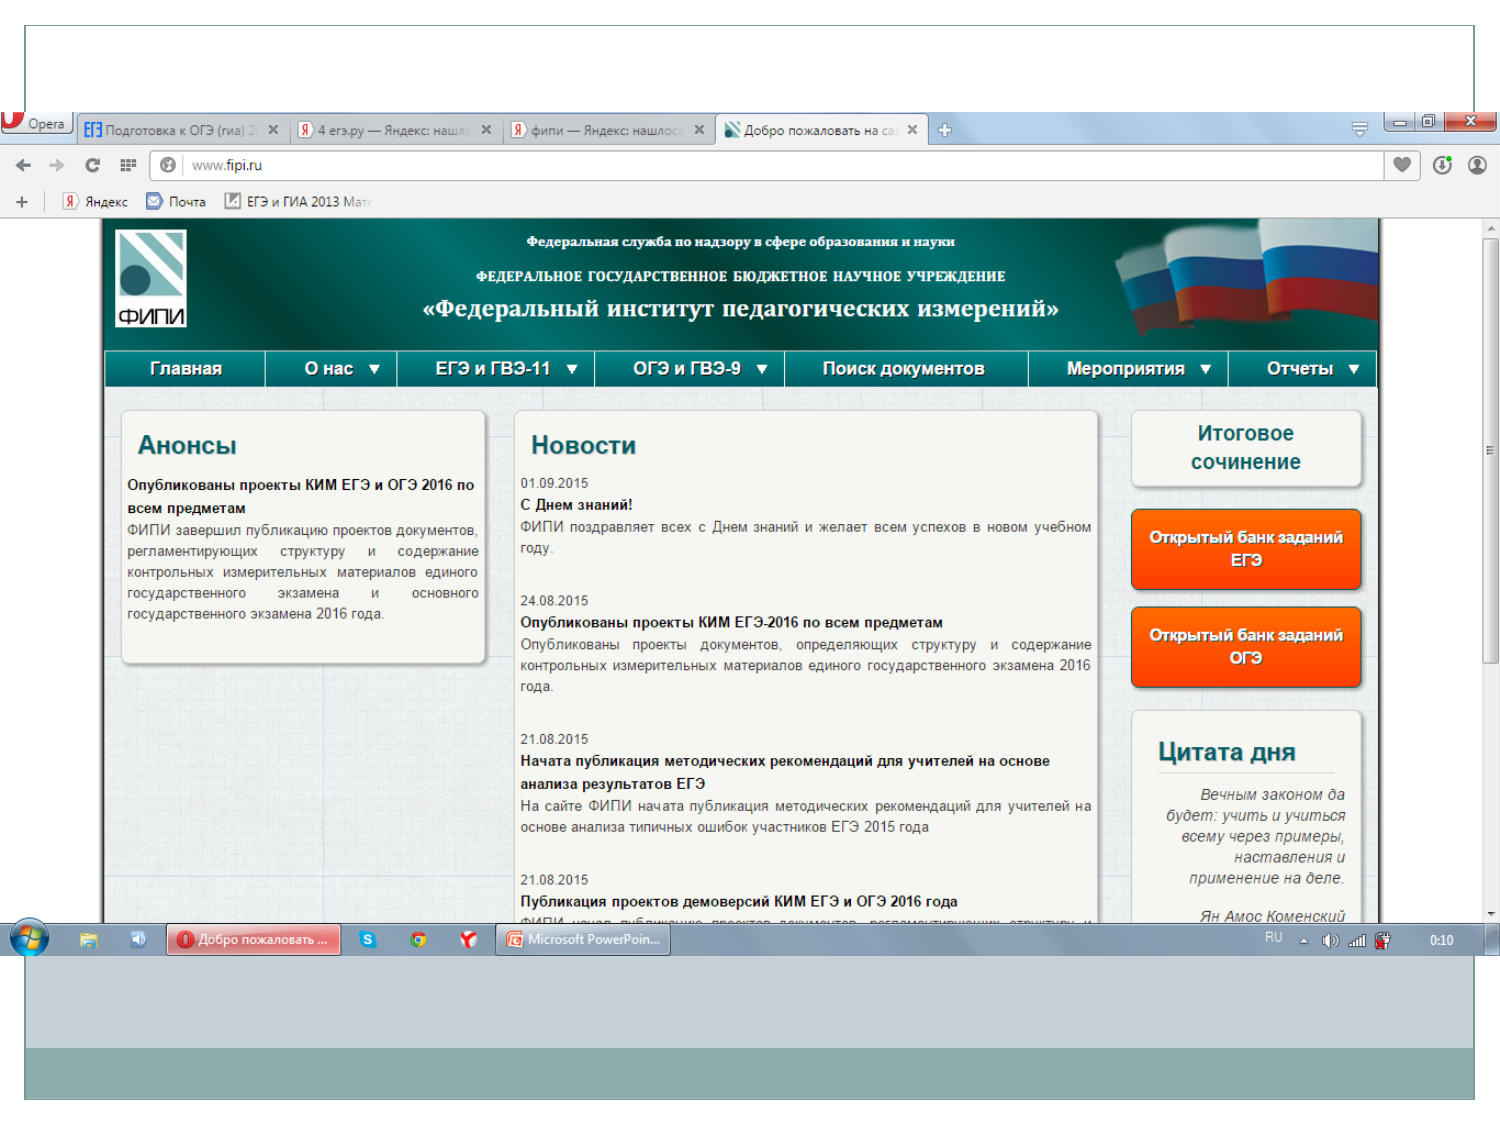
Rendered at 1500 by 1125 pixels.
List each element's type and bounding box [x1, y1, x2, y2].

picture [0, 112, 1500, 957]
